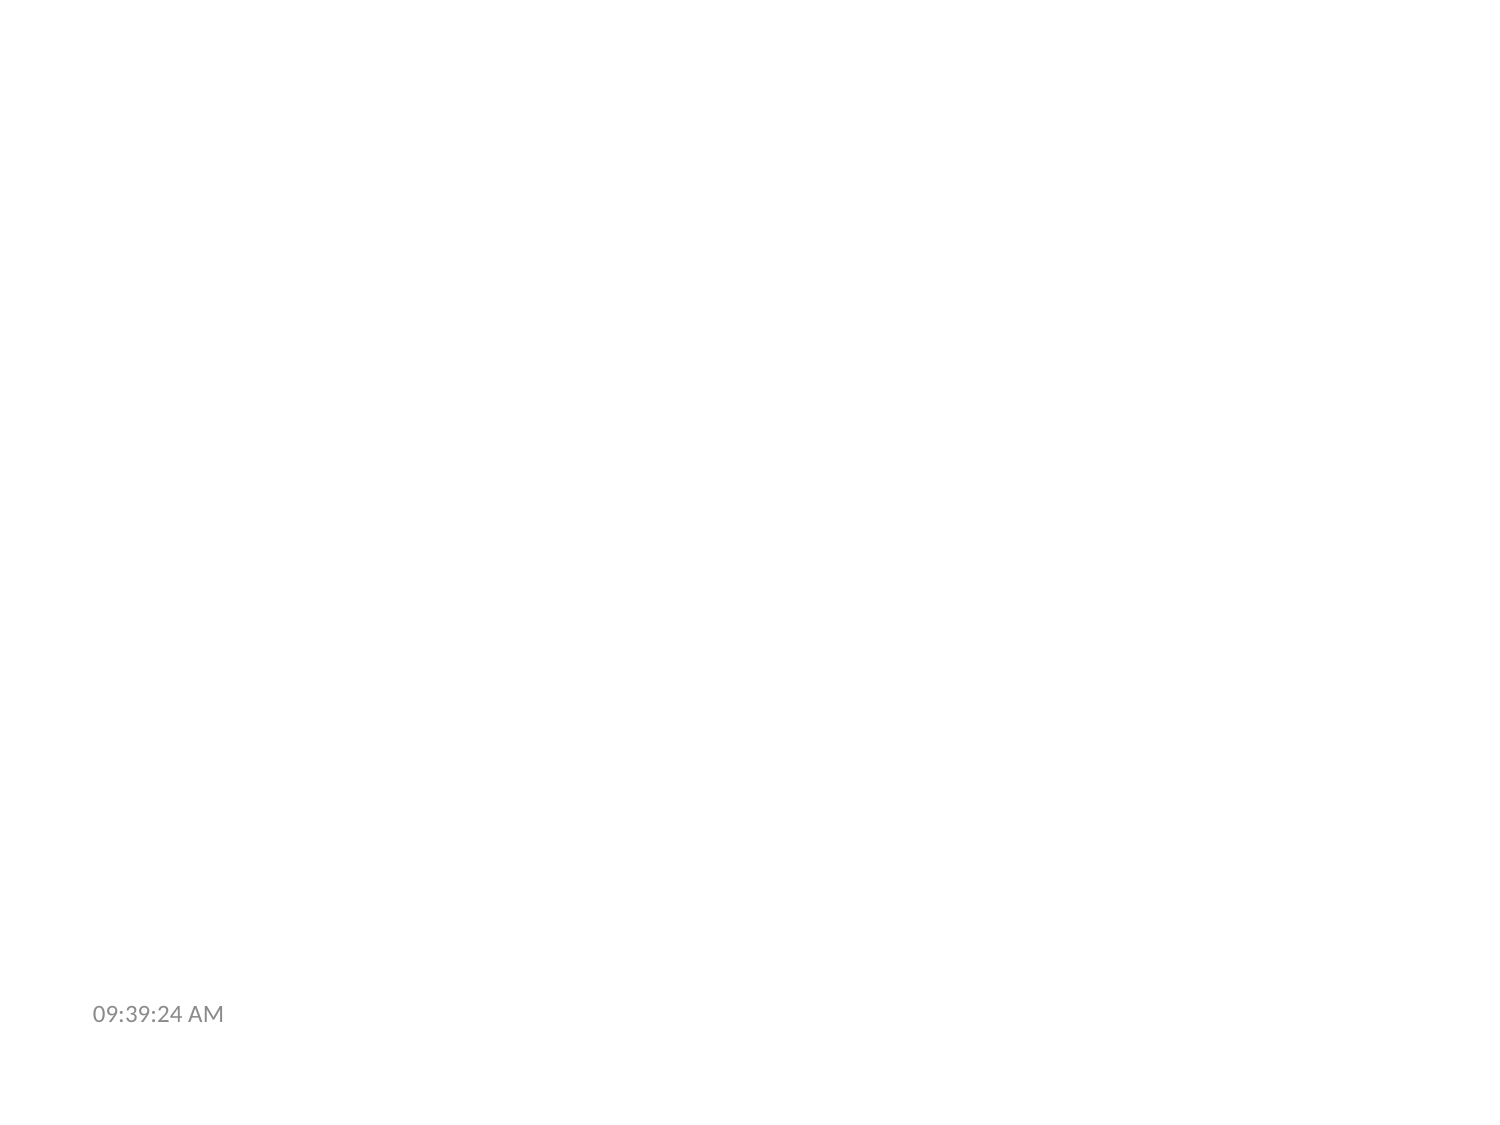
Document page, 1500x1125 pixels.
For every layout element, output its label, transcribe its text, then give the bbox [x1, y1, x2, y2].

text_box 3:35:09 PM [77, 982, 428, 1043]
